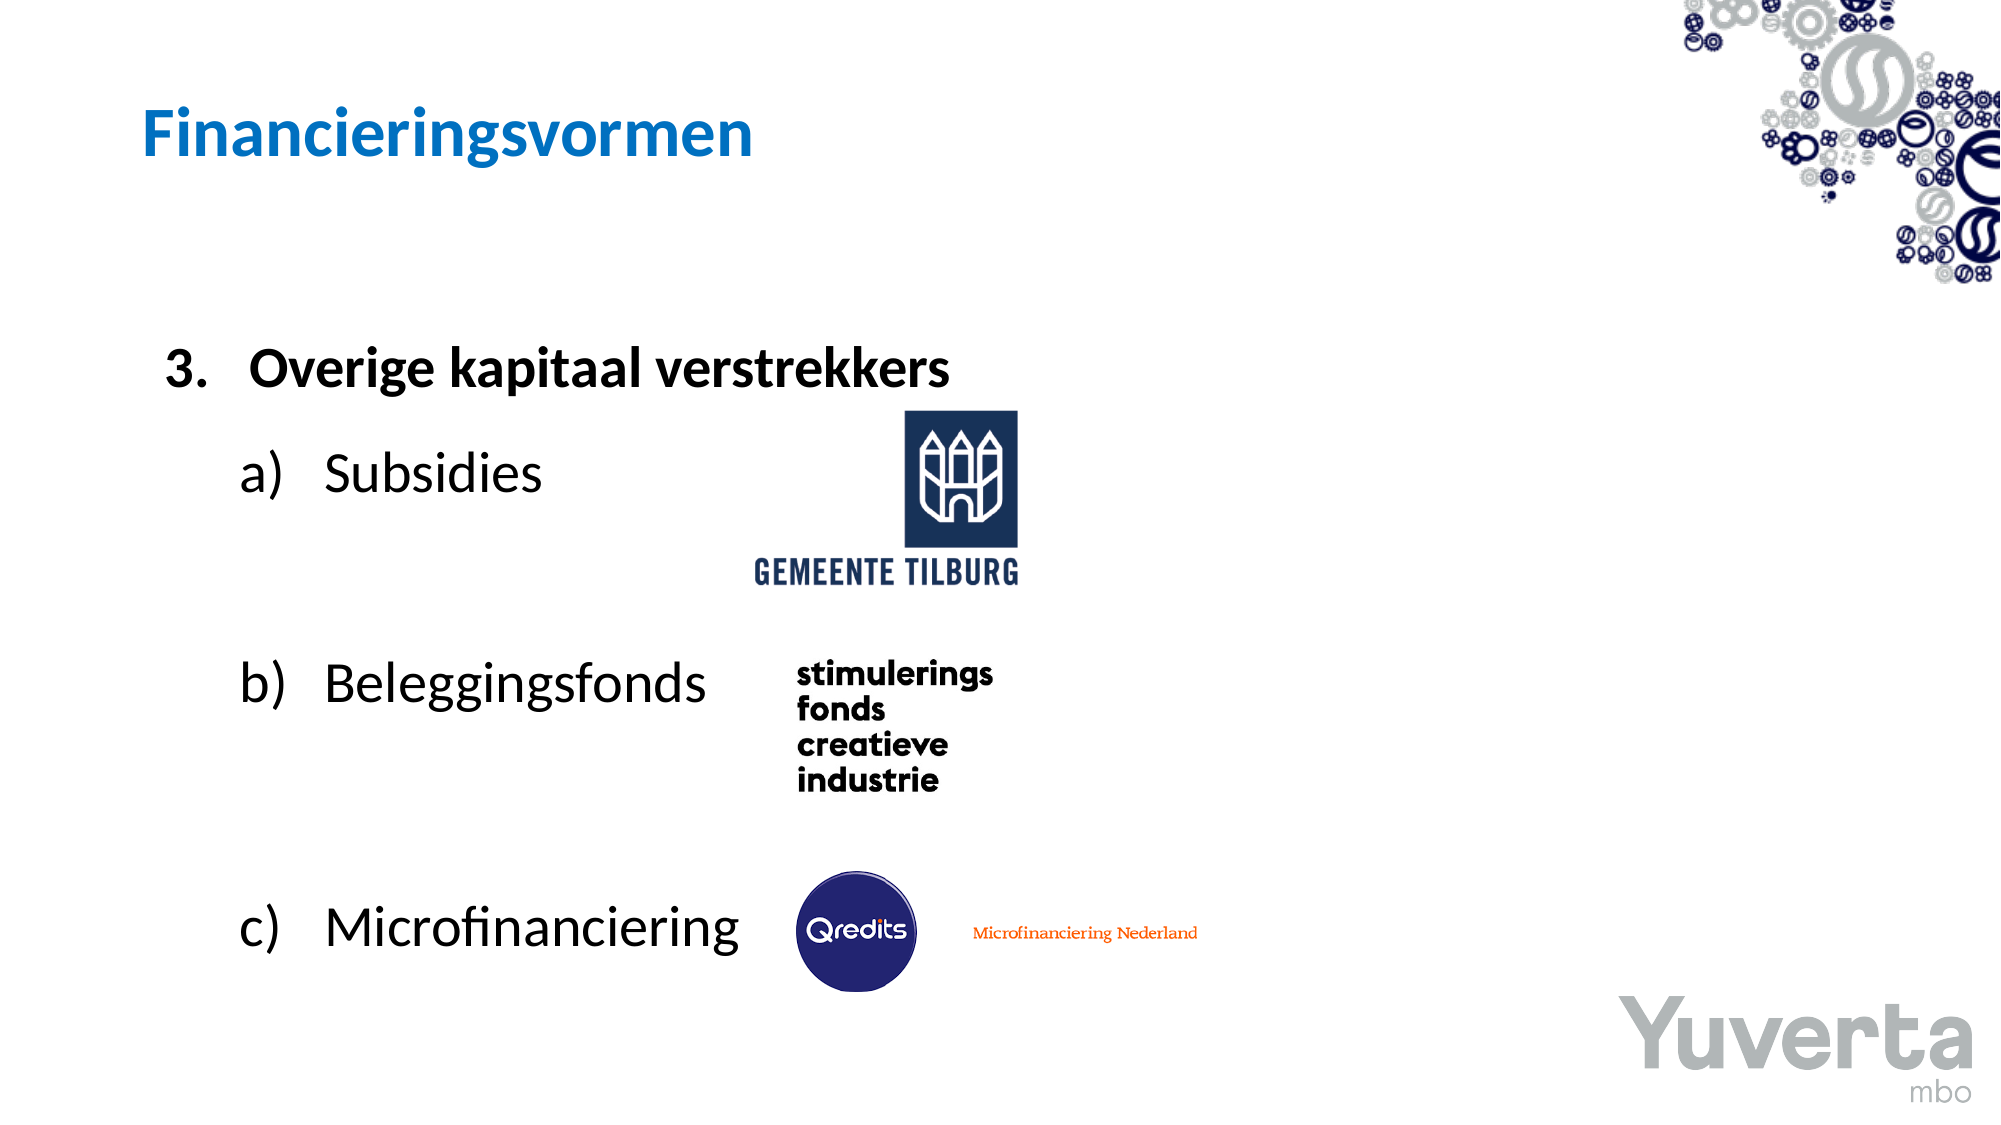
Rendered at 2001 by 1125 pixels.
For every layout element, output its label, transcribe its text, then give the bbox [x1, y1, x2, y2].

picture [0, 0, 2000, 1125]
title Financieringsvormen [52, 52, 921, 204]
text_box Overige kapitaal verstrekkers Subsidies Beleggingsfonds Microfinanciering [150, 251, 1692, 1106]
